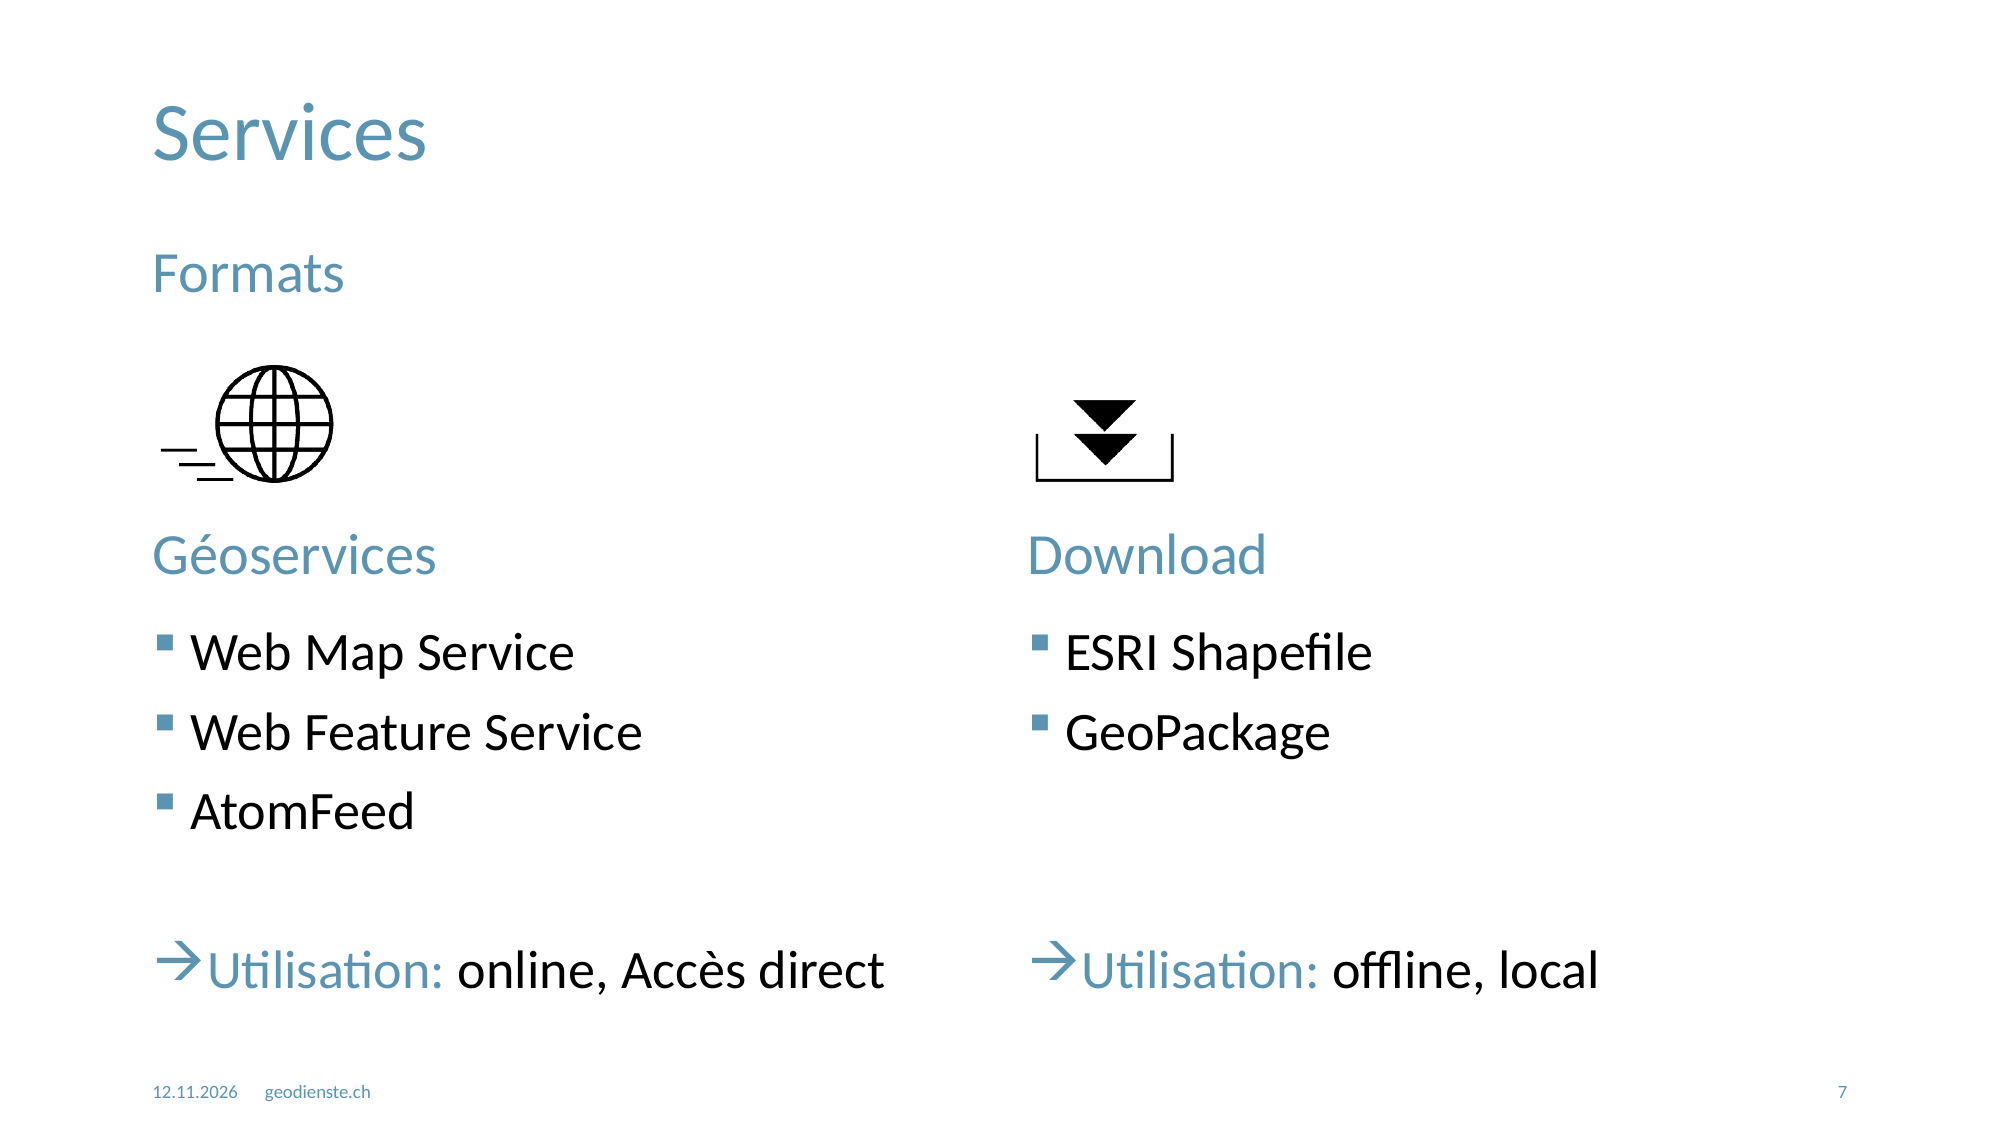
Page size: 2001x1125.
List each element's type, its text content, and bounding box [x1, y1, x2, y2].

title Services [137, 81, 1863, 208]
text_box Formats [137, 235, 984, 313]
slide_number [137, 1061, 249, 1122]
slide_number 7 [1412, 1061, 1863, 1122]
picture [974, 334, 1235, 531]
picture [139, 311, 400, 508]
list Géoservices [137, 518, 984, 595]
list ESRI Shapefile GeoPackage Utilisation: offline, local [1012, 616, 1863, 1125]
list Download [1012, 518, 1863, 595]
list Web Map Service Web Feature Service AtomFeed Utilisation: online, Accès direct [137, 616, 984, 1125]
footer geodienste.ch [249, 1061, 588, 1122]
